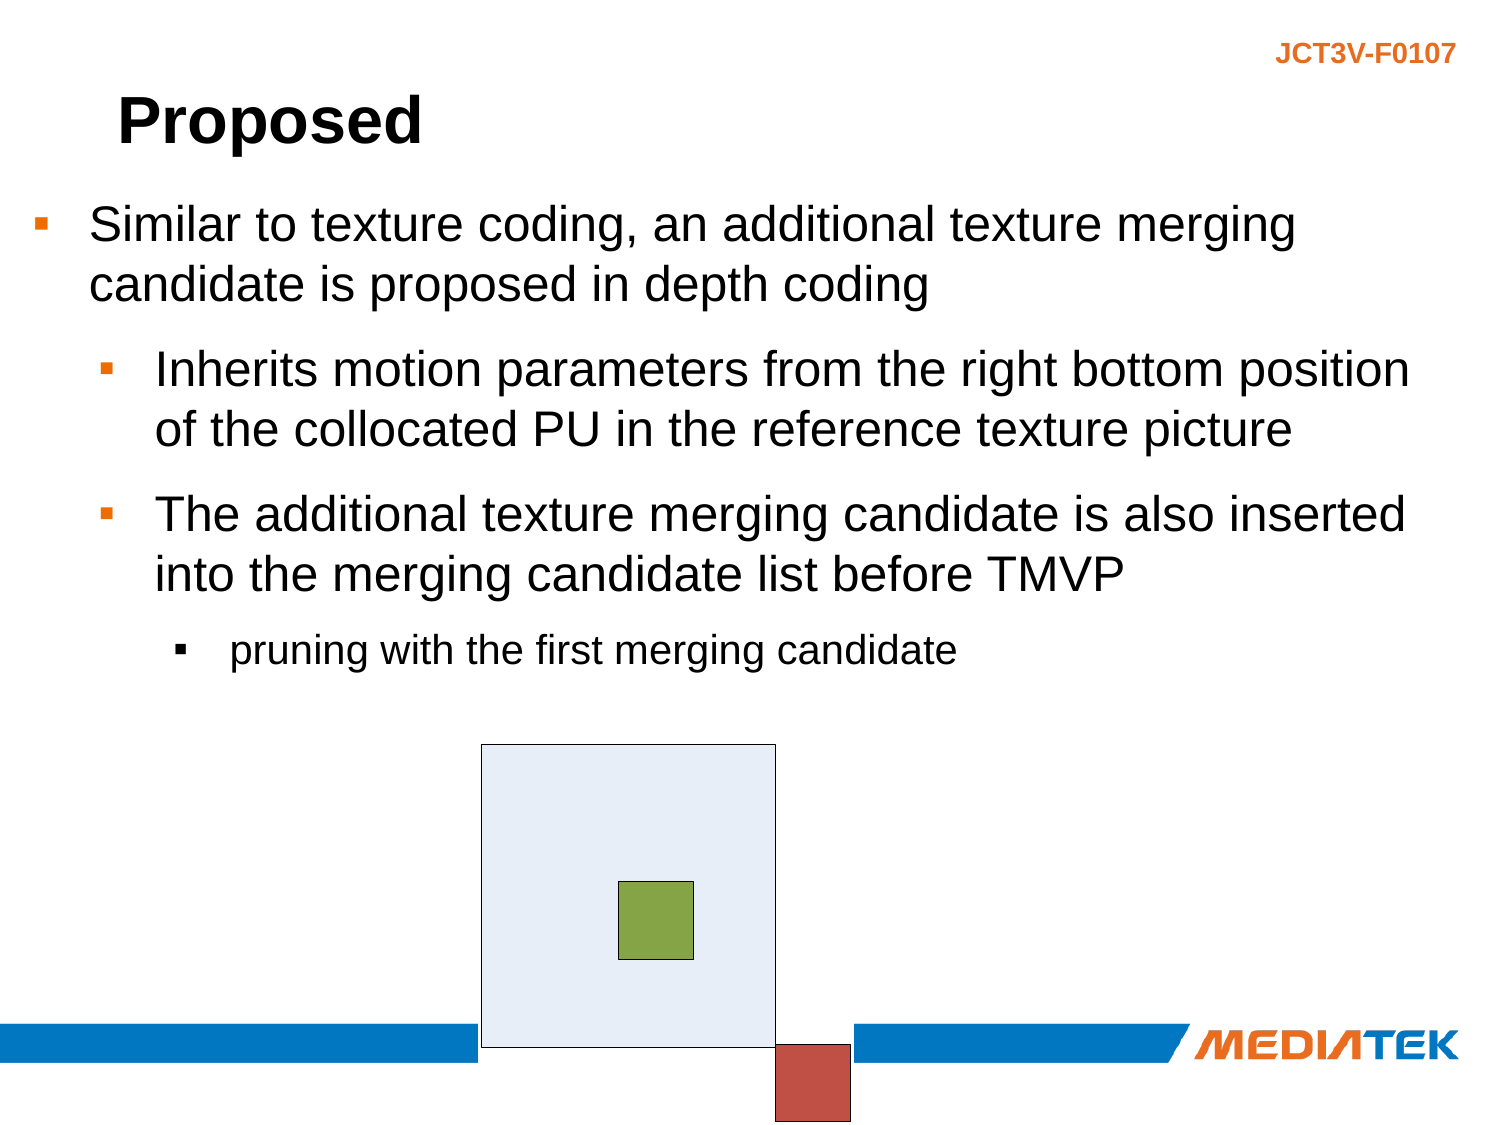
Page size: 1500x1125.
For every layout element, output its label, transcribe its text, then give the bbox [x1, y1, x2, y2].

picture [0, 1023, 478, 1063]
list Similar to texture coding, an additional texture merging candidate is proposed in depth coding Inherits motion parameters from the right bottom position of the collocated PU in the reference texture picture The additional texture merging candidate is also inserted into the merging candidate list before TMVP pruning with the first merging candidate [17, 184, 1465, 998]
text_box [478, 740, 854, 1125]
picture [854, 1023, 1459, 1063]
title Proposed [101, 62, 1425, 172]
